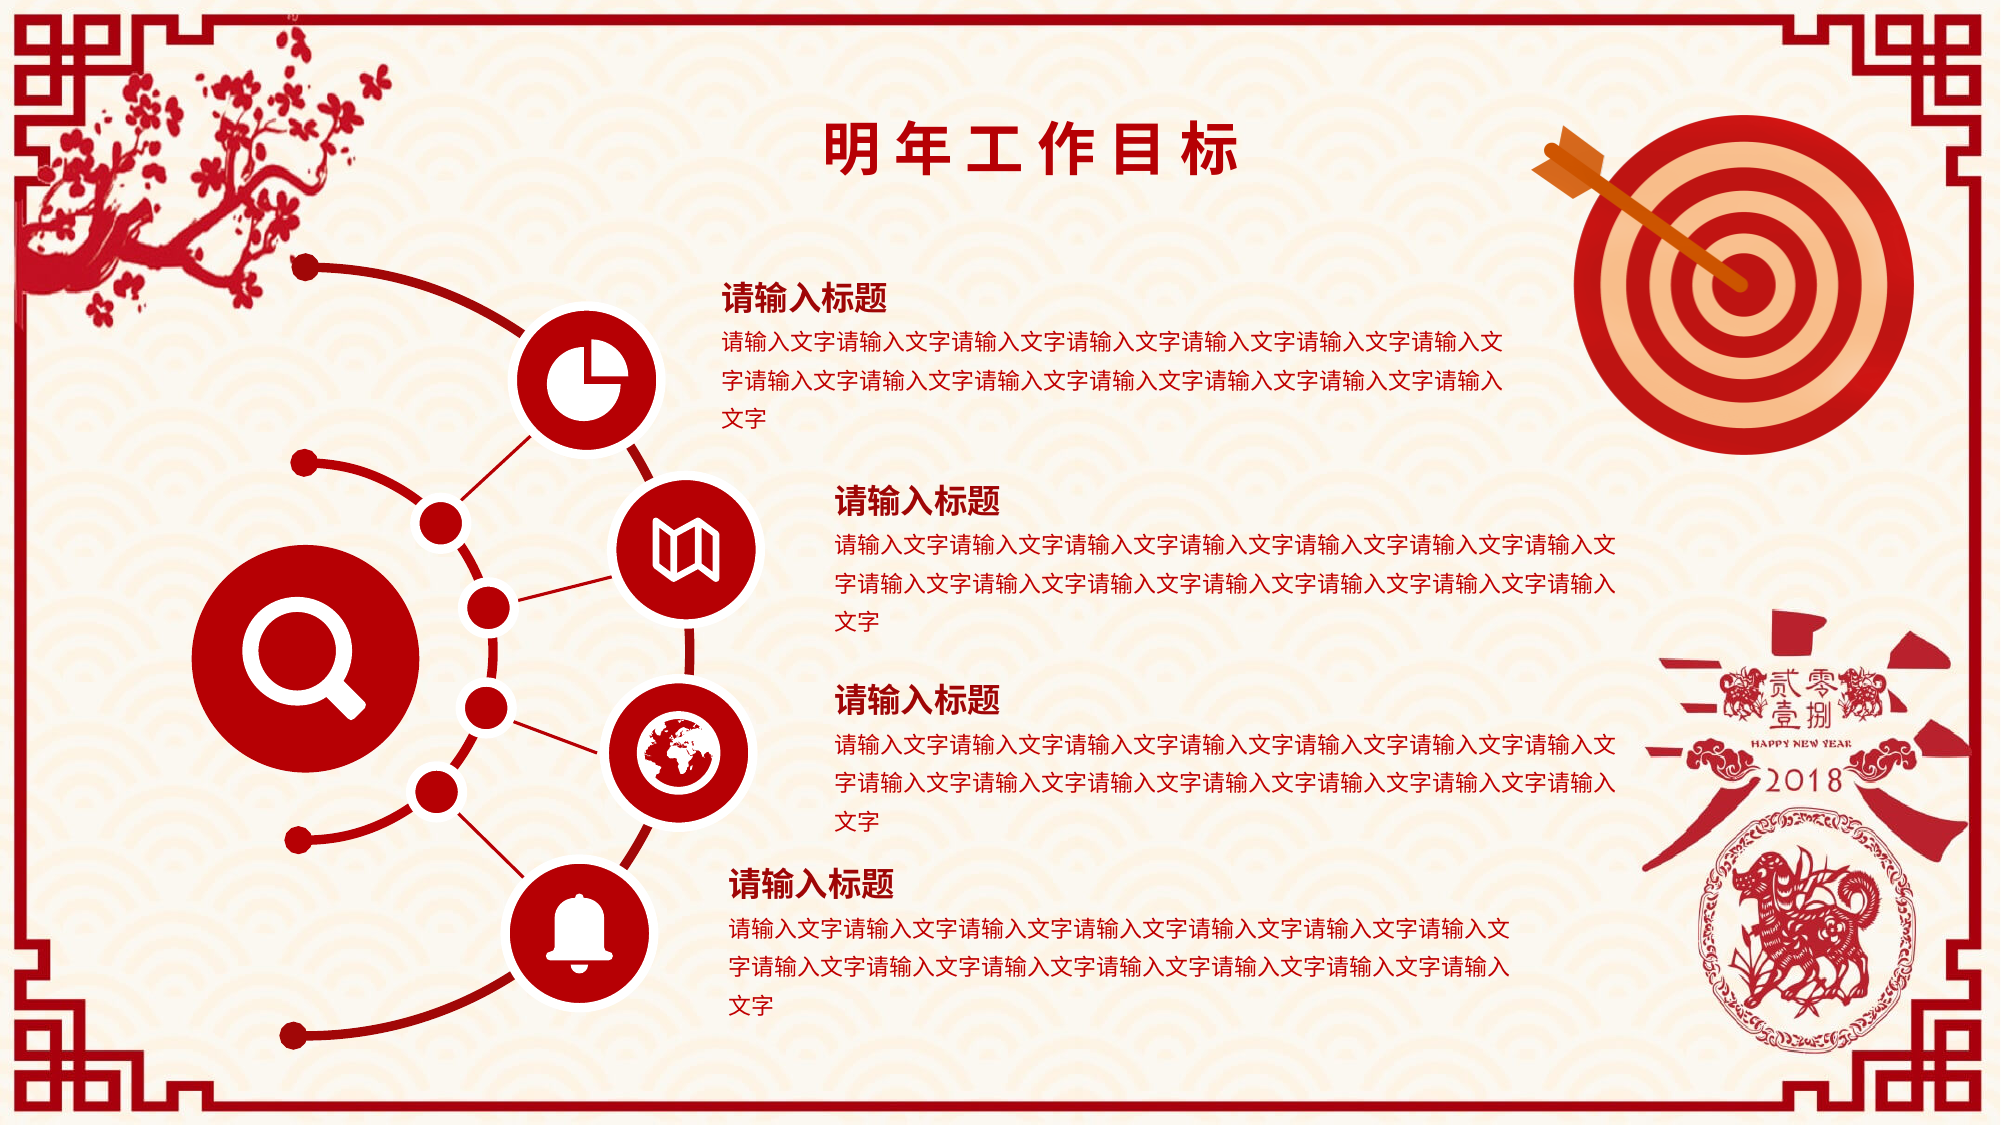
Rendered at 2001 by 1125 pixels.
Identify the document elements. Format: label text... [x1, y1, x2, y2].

picture [0, 0, 2001, 1125]
text_box [299, 261, 414, 496]
text_box [287, 810, 451, 1042]
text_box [414, 279, 1525, 550]
text_box [292, 456, 494, 847]
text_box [410, 765, 1532, 1008]
text_box 明 年 工 作 目 标 [780, 104, 1267, 190]
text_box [462, 475, 1638, 634]
text_box [242, 596, 366, 721]
text_box [492, 634, 691, 678]
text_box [460, 678, 1638, 828]
text_box [190, 543, 421, 774]
